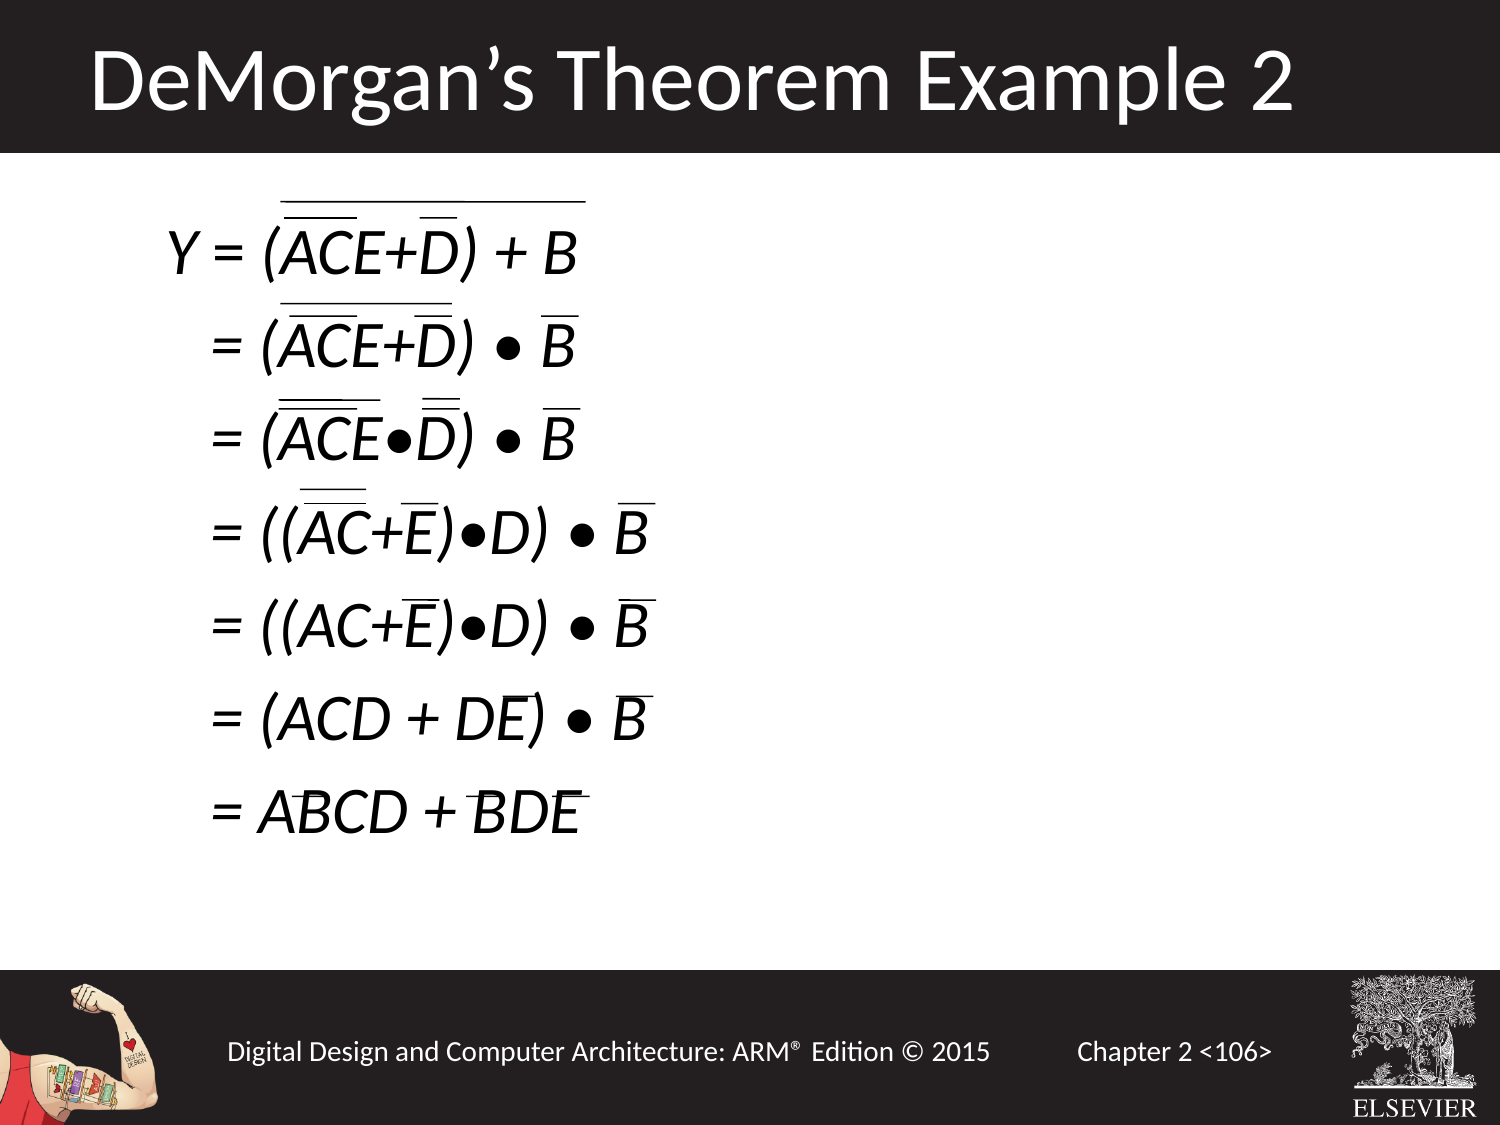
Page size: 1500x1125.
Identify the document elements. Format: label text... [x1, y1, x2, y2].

list Y = (ACE+D) + B = (ACE+D) • B = (ACE•D) • B = ((AC+E)•D) • B = ((AC+E)•D) • B = (ACD + DE) • B = ABCD + BDE [150, 200, 775, 1013]
picture [1350, 974, 1477, 1117]
picture [0, 979, 163, 1125]
text_box DeMorgan’s Theorem Example 2 [75, 11, 1375, 136]
